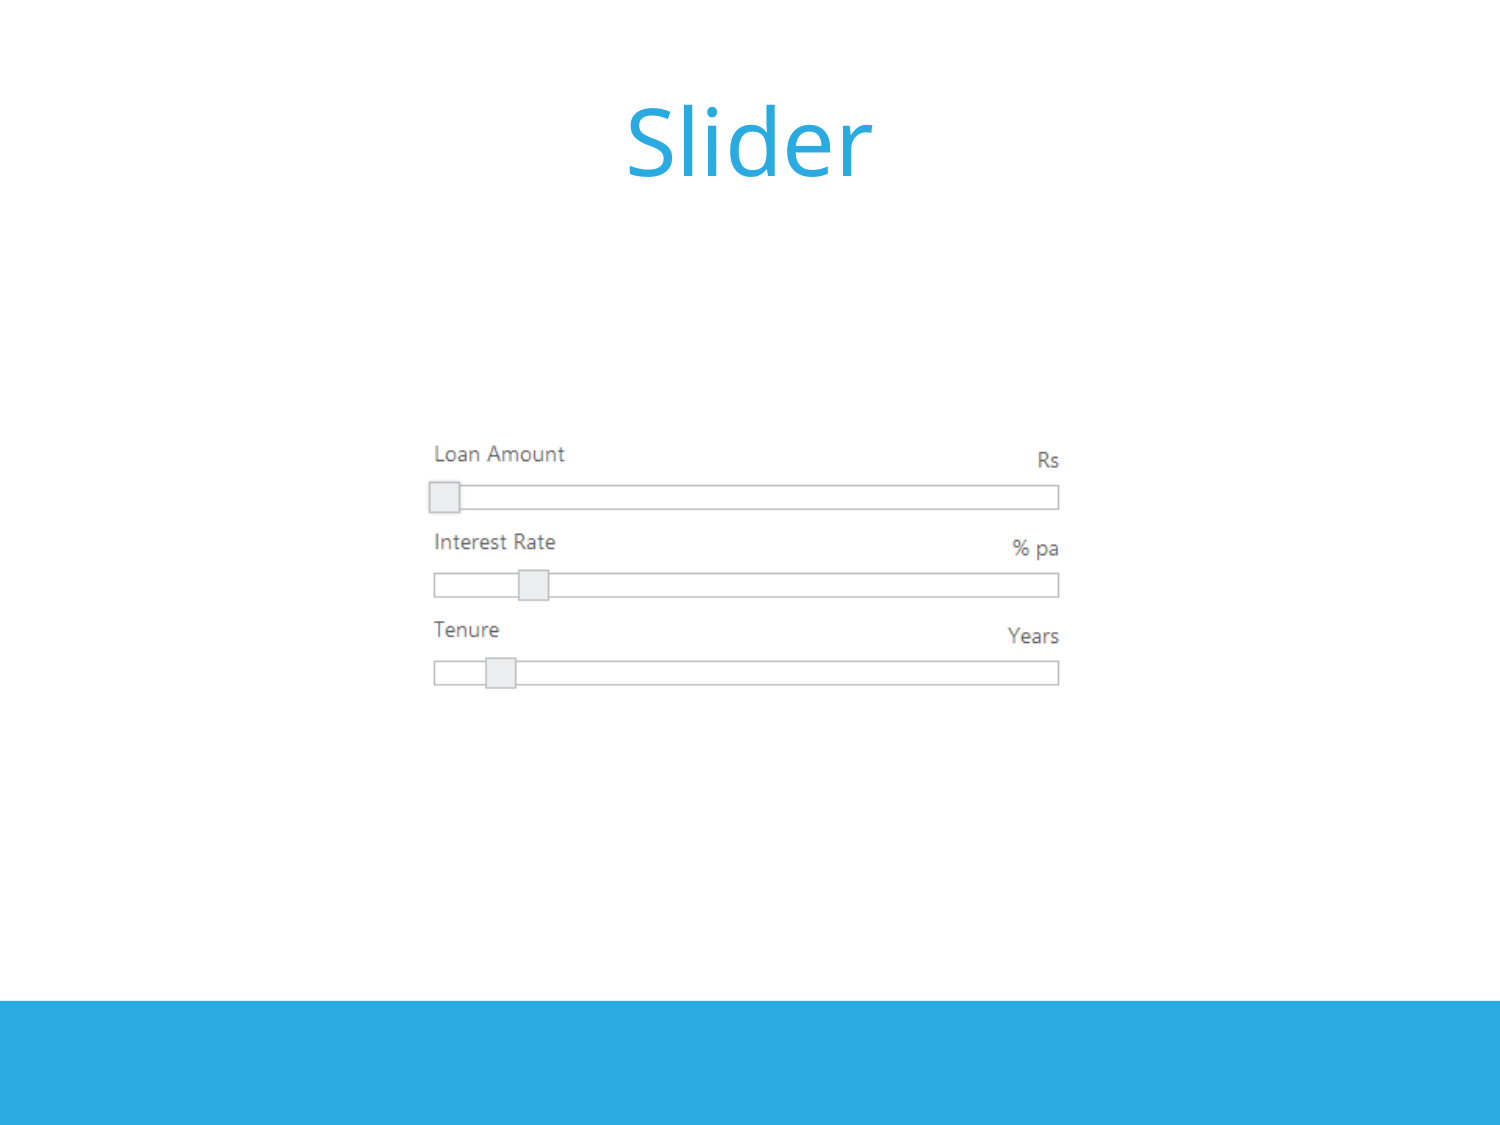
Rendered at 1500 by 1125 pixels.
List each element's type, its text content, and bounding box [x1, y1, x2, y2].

title Slider [75, 45, 1425, 233]
picture [412, 413, 1094, 712]
text_box [0, 999, 1500, 1125]
